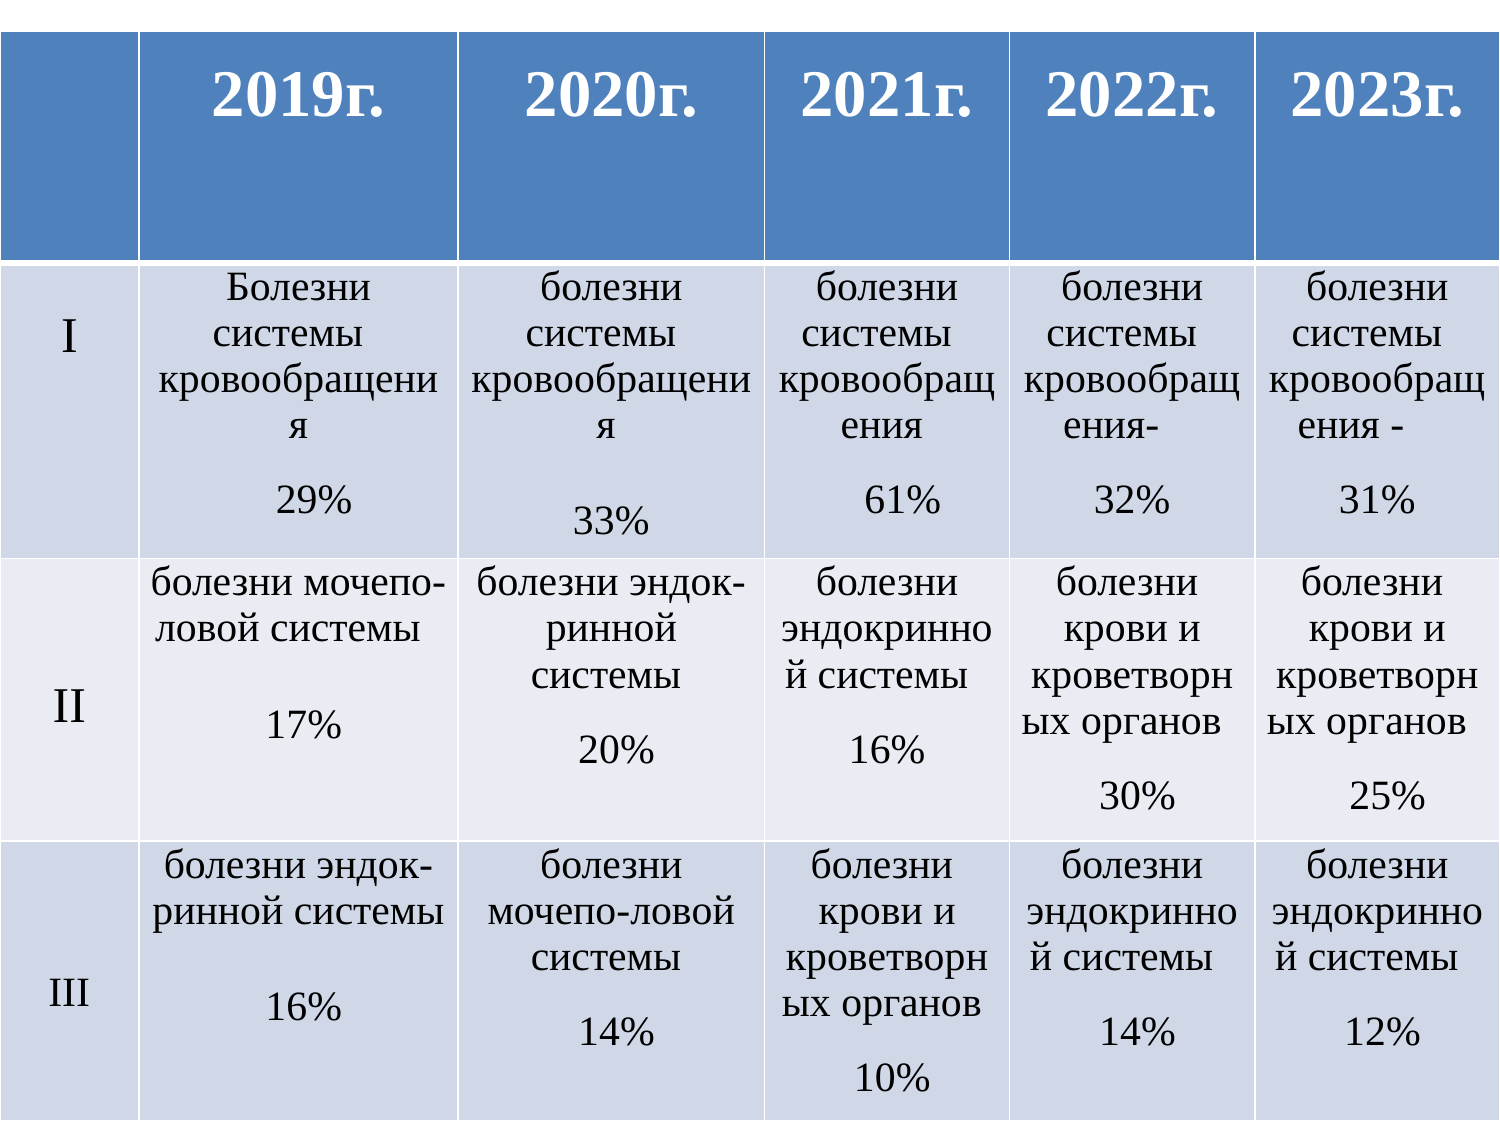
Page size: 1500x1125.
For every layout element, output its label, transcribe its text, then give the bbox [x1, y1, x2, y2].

table_cell Болезни системы кровообращения 29% [140, 266, 457, 558]
table_header 2021г. [765, 32, 1009, 260]
table_header [1, 32, 138, 260]
table_header 2023г. [1256, 32, 1499, 260]
table_header 2022г. [1010, 32, 1254, 260]
table_cell болезни эндокринной системы 14% [1010, 842, 1254, 1120]
table_cell болезни эндок-ринной системы 16% [140, 842, 457, 1120]
table_cell болезни системы кровообращения 61% [765, 266, 1009, 558]
table_cell болезни крови и кроветворных органов 25% [1256, 559, 1499, 840]
table_cell III [1, 842, 138, 1120]
table_cell болезни мочепо-ловой системы 14% [459, 842, 764, 1120]
table_cell I [1, 266, 138, 558]
table_cell болезни крови и кроветворных органов 30% [1010, 559, 1254, 840]
table_cell болезни мочепо-ловой системы 17% [140, 559, 457, 840]
table_header 2019г. [140, 32, 457, 260]
table_cell болезни системы кровообращения- 32% [1010, 266, 1254, 558]
table_cell болезни системы кровообращения 33% [459, 266, 764, 558]
table_cell болезни системы кровообращения - 31% [1256, 266, 1499, 558]
table_cell болезни крови и кроветворных органов 10% [765, 842, 1009, 1120]
table_cell болезни эндокринной системы 12% [1256, 842, 1499, 1120]
table_cell II [1, 559, 138, 840]
table_cell болезни эндок-ринной системы 20% [459, 559, 764, 840]
table_cell болезни эндокринной системы 16% [765, 559, 1009, 840]
table_header 2020г. [459, 32, 764, 260]
